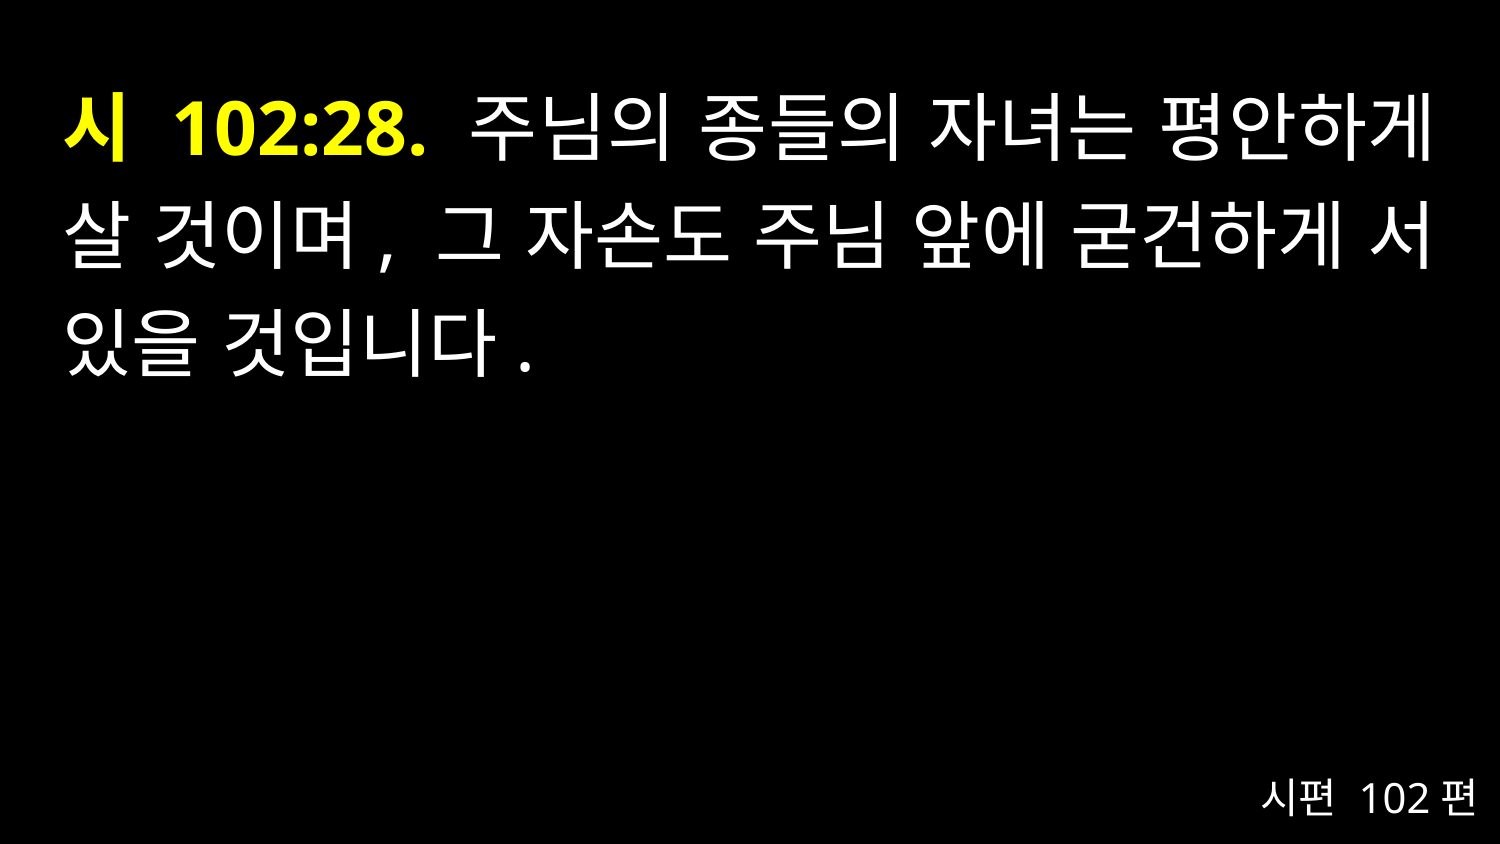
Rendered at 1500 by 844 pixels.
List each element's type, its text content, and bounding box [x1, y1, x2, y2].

title 시 102:28. 주님의 종들의 자녀는 평안하게 살 것이며, 그 자손도 주님 앞에 굳건하게 서 있을 것입니다. [0, 0, 1500, 844]
subtitle 시편 102편 [916, 770, 1500, 844]
